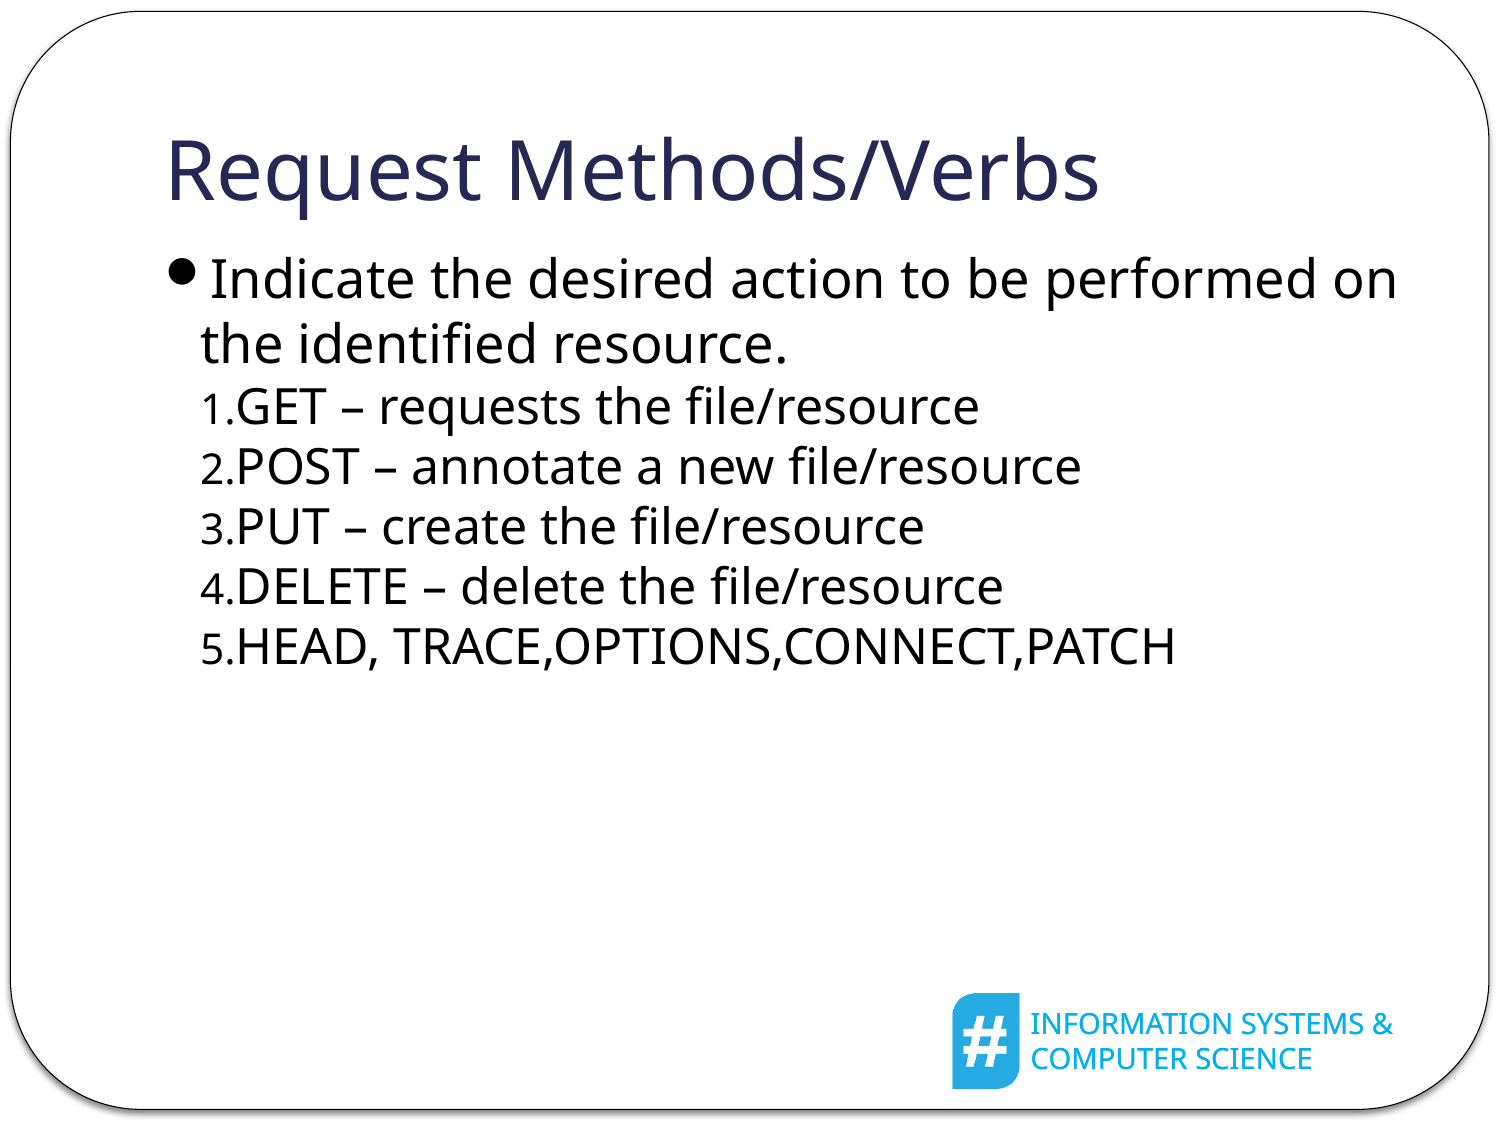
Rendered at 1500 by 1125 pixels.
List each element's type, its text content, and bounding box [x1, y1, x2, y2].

text_box Request Methods/Verbs [150, 45, 1425, 233]
text_box Indicate the desired action to be performed on the identified resource. GET – requests the file/resource POST – annotate a new file/resource PUT – create the file/resource DELETE – delete the file/resource HEAD, TRACE,OPTIONS,CONNECT,PATCH [150, 237, 1425, 988]
picture [950, 990, 1022, 1090]
